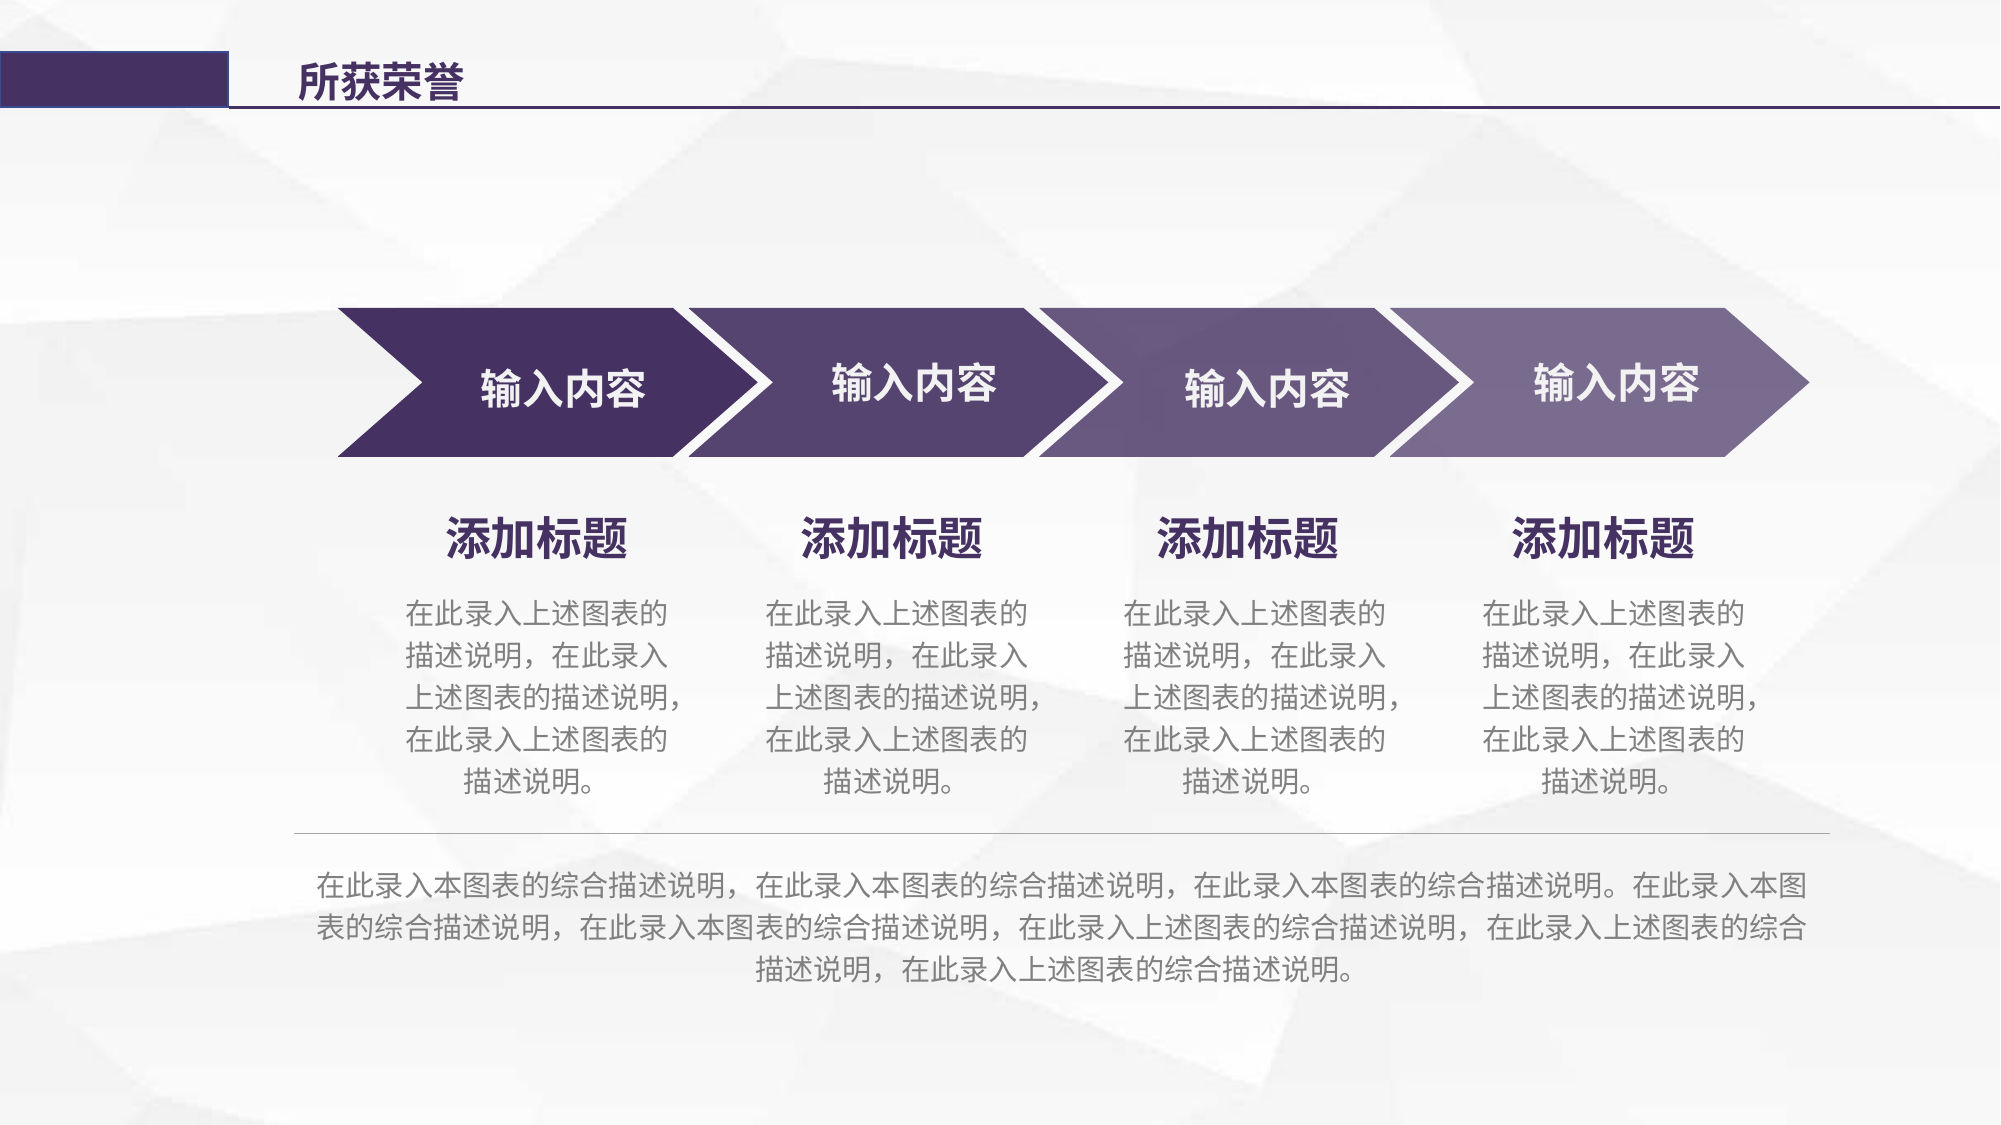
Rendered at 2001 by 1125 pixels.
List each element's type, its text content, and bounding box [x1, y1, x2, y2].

picture [0, 0, 2001, 1125]
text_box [338, 307, 758, 457]
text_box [1459, 307, 1810, 457]
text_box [758, 307, 1039, 457]
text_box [1039, 307, 1459, 457]
text_box [0, 51, 229, 108]
text_box 添加标题 [1141, 502, 1355, 573]
text_box 在此录入上述图表的描述说明，在此录入上述图表的描述说明，在此录入上述图表的描述说明。 [380, 580, 694, 806]
text_box 在此录入上述图表的描述说明，在此录入上述图表的描述说明，在此录入上述图表的描述说明。 [743, 580, 1051, 806]
text_box 添加标题 [785, 502, 999, 573]
text_box 添加标题 [1496, 502, 1710, 573]
text_box 在此录入上述图表的描述说明，在此录入上述图表的描述说明，在此录入上述图表的描述说明。 [1460, 580, 1768, 806]
text_box 所获荣誉 [283, 108, 676, 113]
text_box 在此录入本图表的综合描述说明，在此录入本图表的综合描述说明，在此录入本图表的综合描述说明。在此录入本图表的综合描述说明，在此录入本图表的综合描述说明，在此录入上述图表的综合描述说明，在此录入上述图表的综合描述说明，在此录入上述图表的综合描述说明。 [292, 853, 1832, 995]
text_box 添加标题 [430, 502, 644, 573]
text_box 在此录入上述图表的描述说明，在此录入上述图表的描述说明，在此录入上述图表的描述说明。 [1100, 580, 1411, 806]
text_box 所获荣誉 [283, 48, 676, 107]
